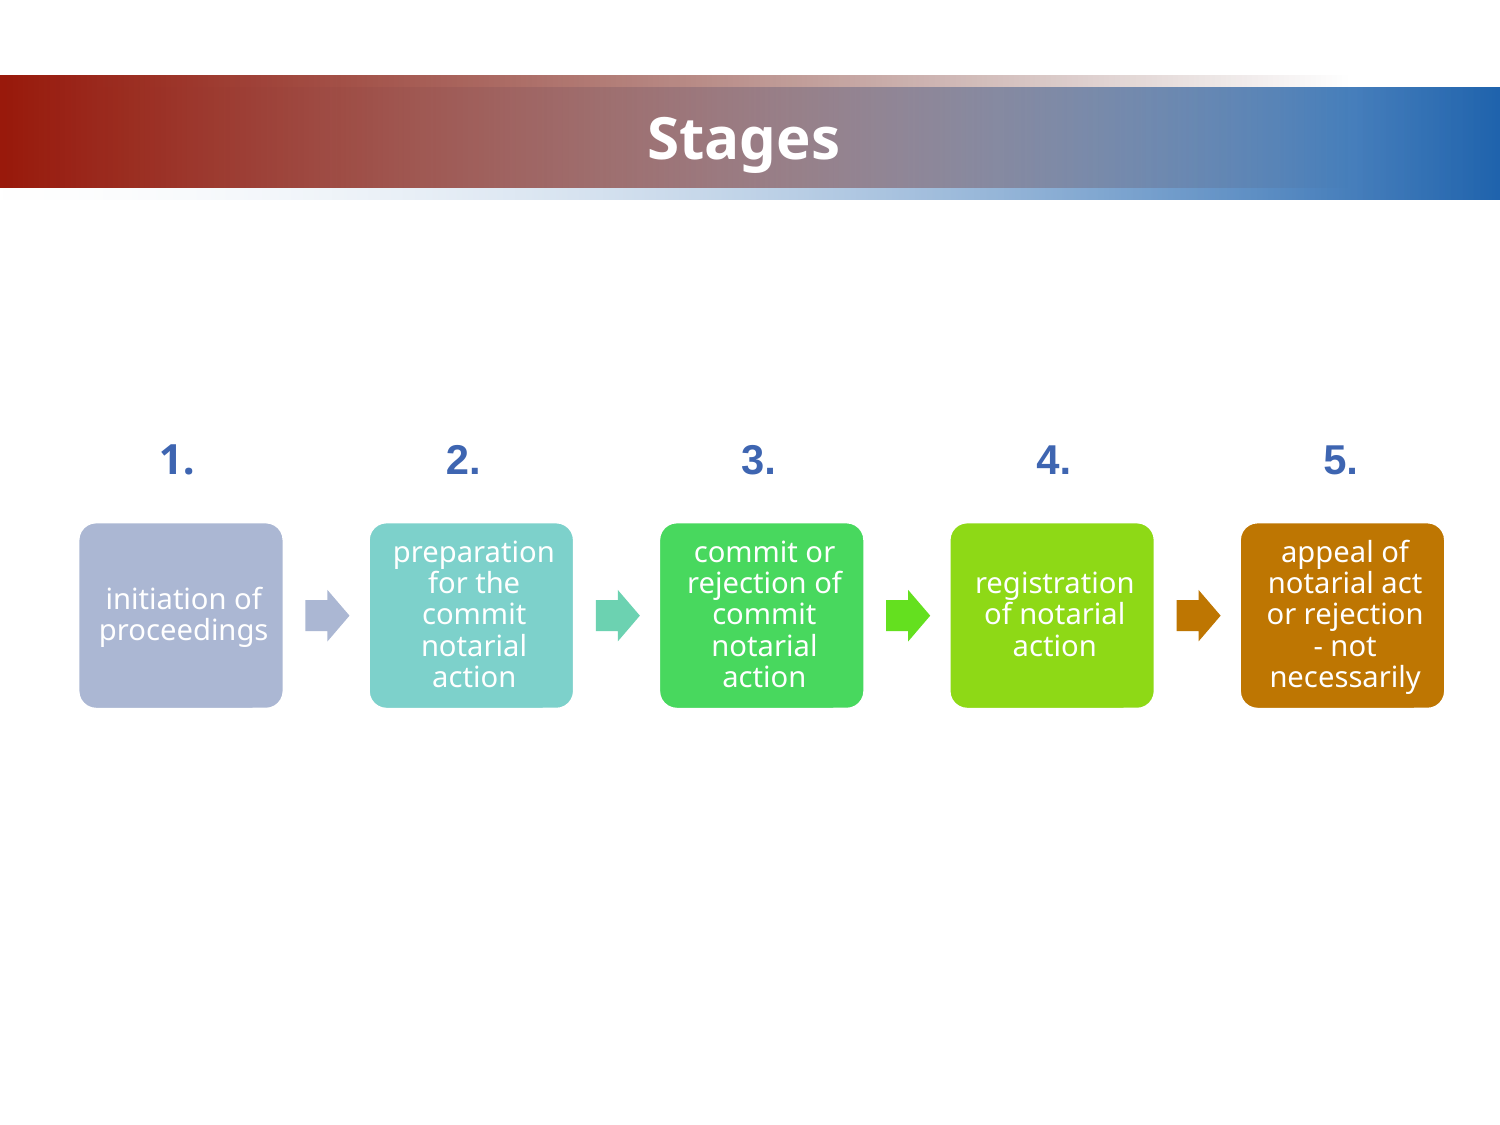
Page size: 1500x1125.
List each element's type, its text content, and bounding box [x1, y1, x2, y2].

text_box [76, 278, 1448, 953]
title Stages [137, 89, 1350, 183]
